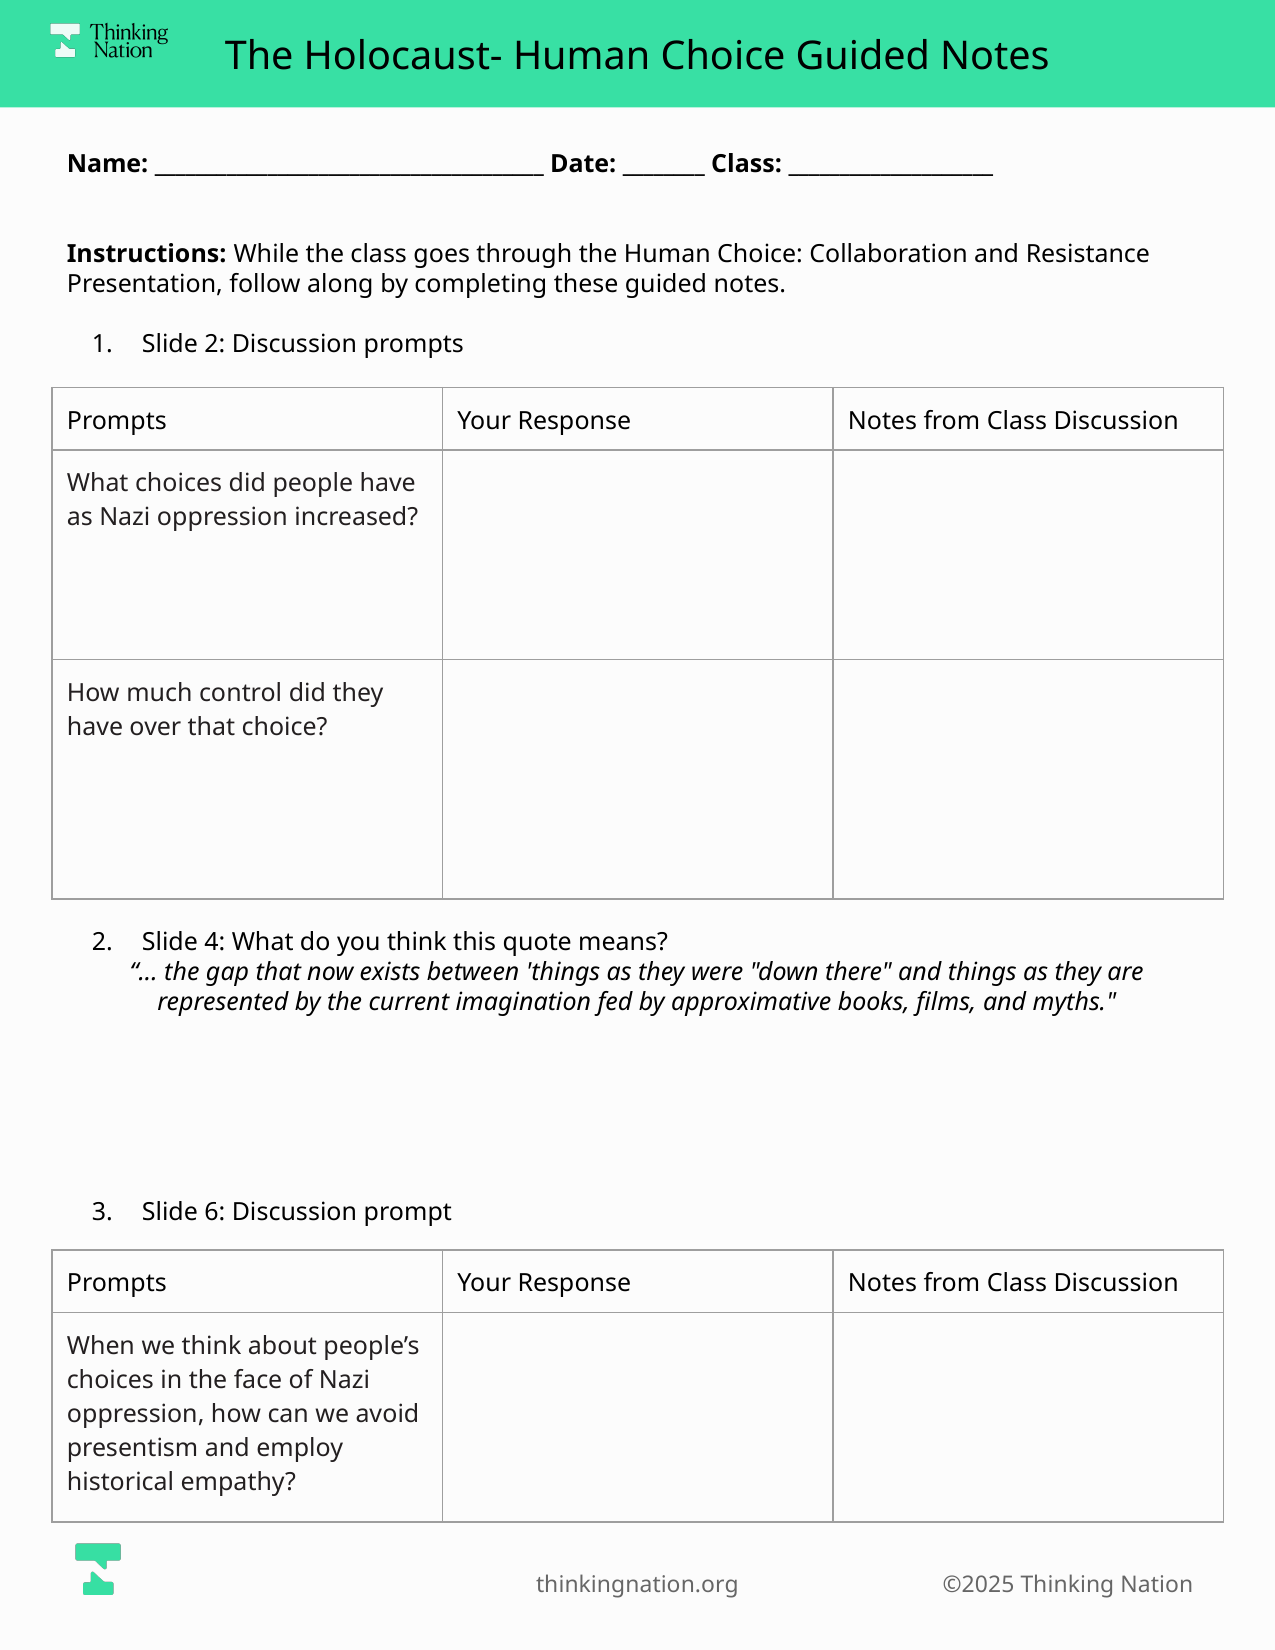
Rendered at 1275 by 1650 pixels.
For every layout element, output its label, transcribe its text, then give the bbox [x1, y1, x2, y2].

table_cell [834, 1313, 1223, 1521]
text_box Name: ______________________________________ Date: ________ Class: ____________________ Instructions: While the class goes through the Human Choice: Collaboration and Resistance Presentation, follow along by completing these guided notes. Slide 2: Discussion prompts Slide 4: What do you think this quote means? “... the gap that now exists between 'things as they were "down there" and things as they are represented by the current imagination fed by approximative books, films, and myths." Slide 6: Discussion prompt [51, 132, 1224, 387]
table_header Notes from Class Discussion [834, 388, 1223, 449]
table_cell How much control did they have over that choice? [53, 660, 442, 898]
table_cell [834, 660, 1223, 898]
table_cell [443, 451, 832, 659]
table_header Notes from Class Discussion [834, 1251, 1223, 1312]
table_header Prompts [53, 388, 442, 449]
picture [62, 1533, 134, 1605]
text_box The Holocaust- Human Choice Guided Notes [0, 0, 1275, 108]
text_box ©2025 Thinking Nation [907, 1553, 1210, 1605]
table_cell When we think about people’s choices in the face of Nazi oppression, how can we avoid presentism and employ historical empathy? [53, 1313, 442, 1521]
table_cell [443, 1313, 832, 1521]
table_cell [443, 660, 832, 898]
table_header Prompts [53, 1251, 442, 1312]
table_cell What choices did people have as Nazi oppression increased? [53, 451, 442, 659]
table_header Your Response [443, 1251, 832, 1312]
table_cell [834, 451, 1223, 659]
text_box Name: ______________________________________ Date: ________ Class: ____________________ Instructions: While the class goes through the Human Choice: Collaboration and Resistance Presentation, follow along by completing these guided notes. Slide 2: Discussion prompts Slide 4: What do you think this quote means? “... the gap that now exists between 'things as they were "down there" and things as they are represented by the current imagination fed by approximative books, films, and myths." Slide 6: Discussion prompt [51, 900, 1224, 1241]
table_header Your Response [443, 388, 832, 449]
text_box thinkingnation.org [486, 1553, 789, 1605]
picture [36, 12, 172, 69]
